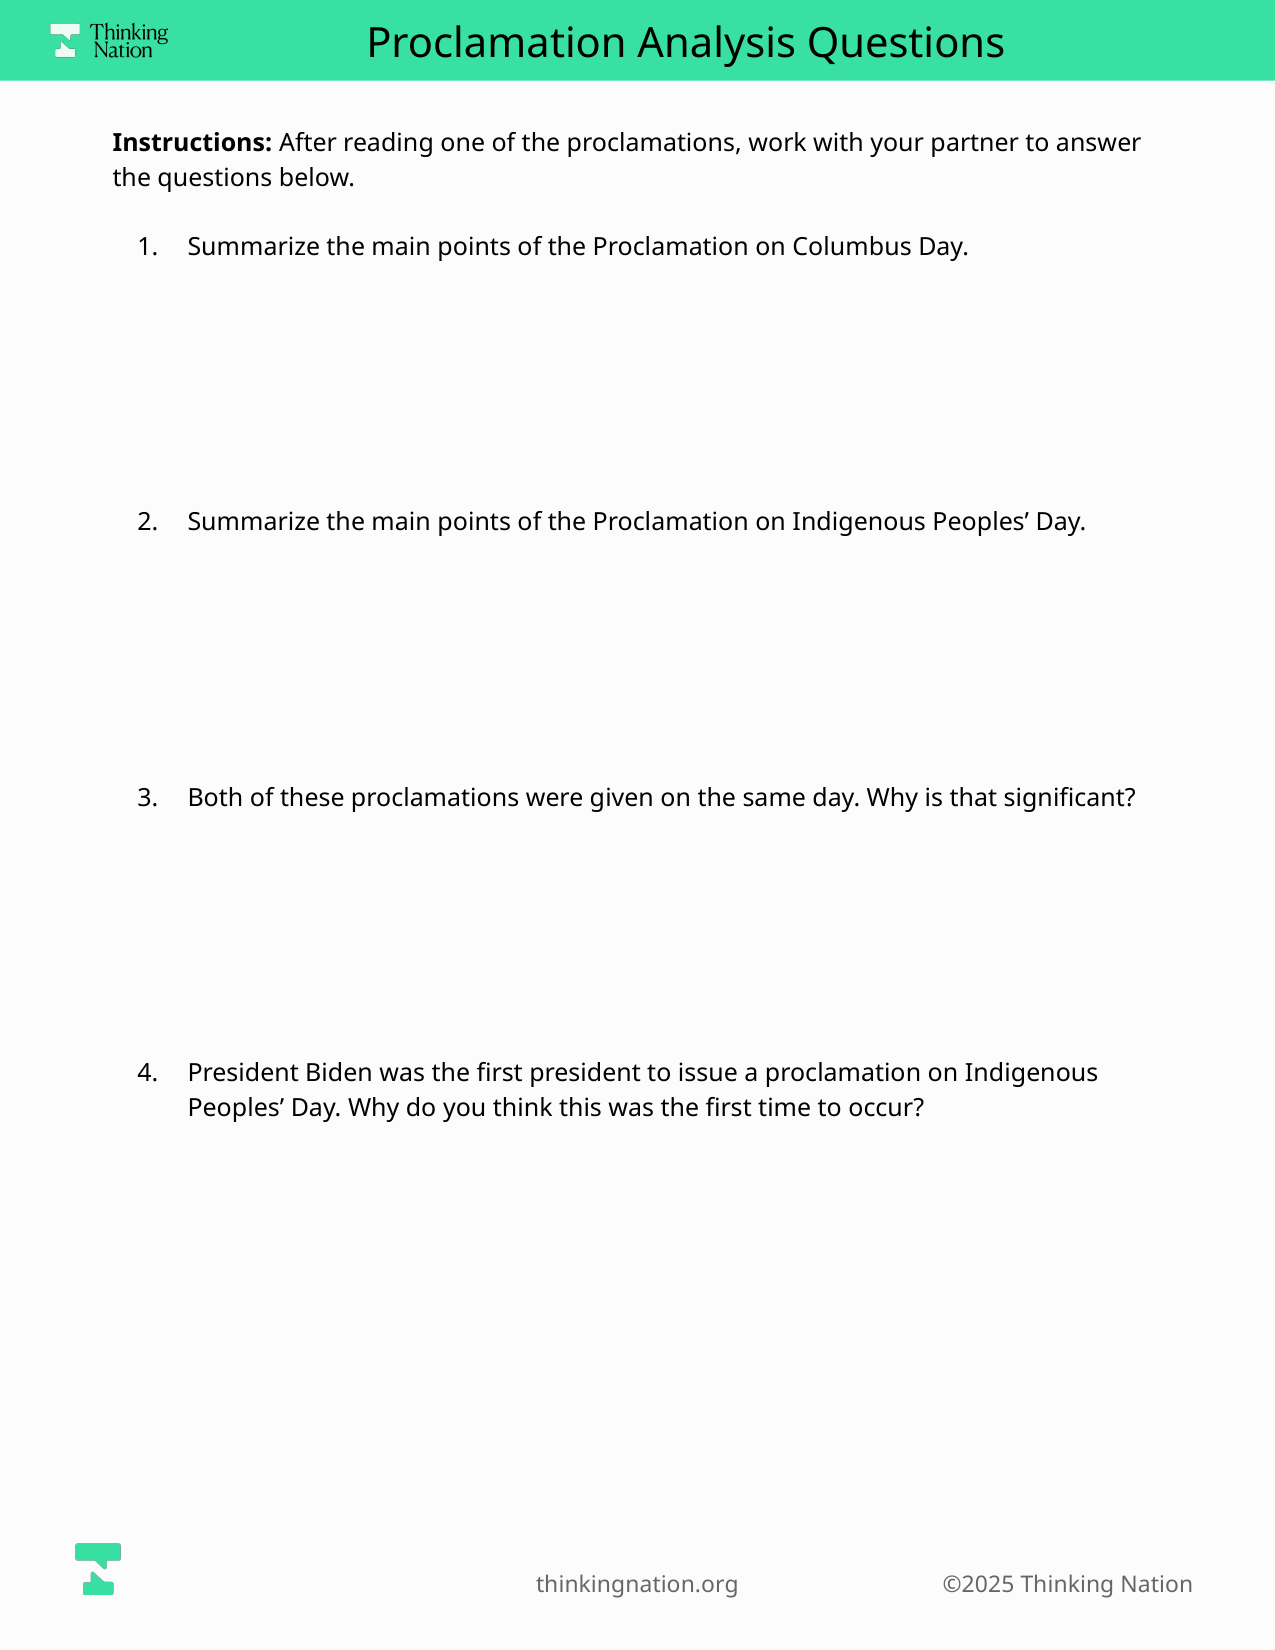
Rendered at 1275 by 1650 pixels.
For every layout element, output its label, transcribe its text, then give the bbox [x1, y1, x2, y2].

picture [36, 12, 172, 69]
text_box ©2025 Thinking Nation [907, 1553, 1210, 1605]
text_box Proclamation Analysis Questions [0, 0, 1275, 81]
text_box Instructions: After reading one of the proclamations, work with your partner to answer the questions below. Summarize the main points of the Proclamation on Columbus Day. Summarize the main points of the Proclamation on Indigenous Peoples’ Day. Both of these proclamations were given on the same day. Why is that significant? President Biden was the first president to issue a proclamation on Indigenous Peoples’ Day. Why do you think this was the first time to occur? [97, 107, 1178, 1274]
picture [62, 1533, 134, 1605]
text_box thinkingnation.org [486, 1553, 789, 1605]
